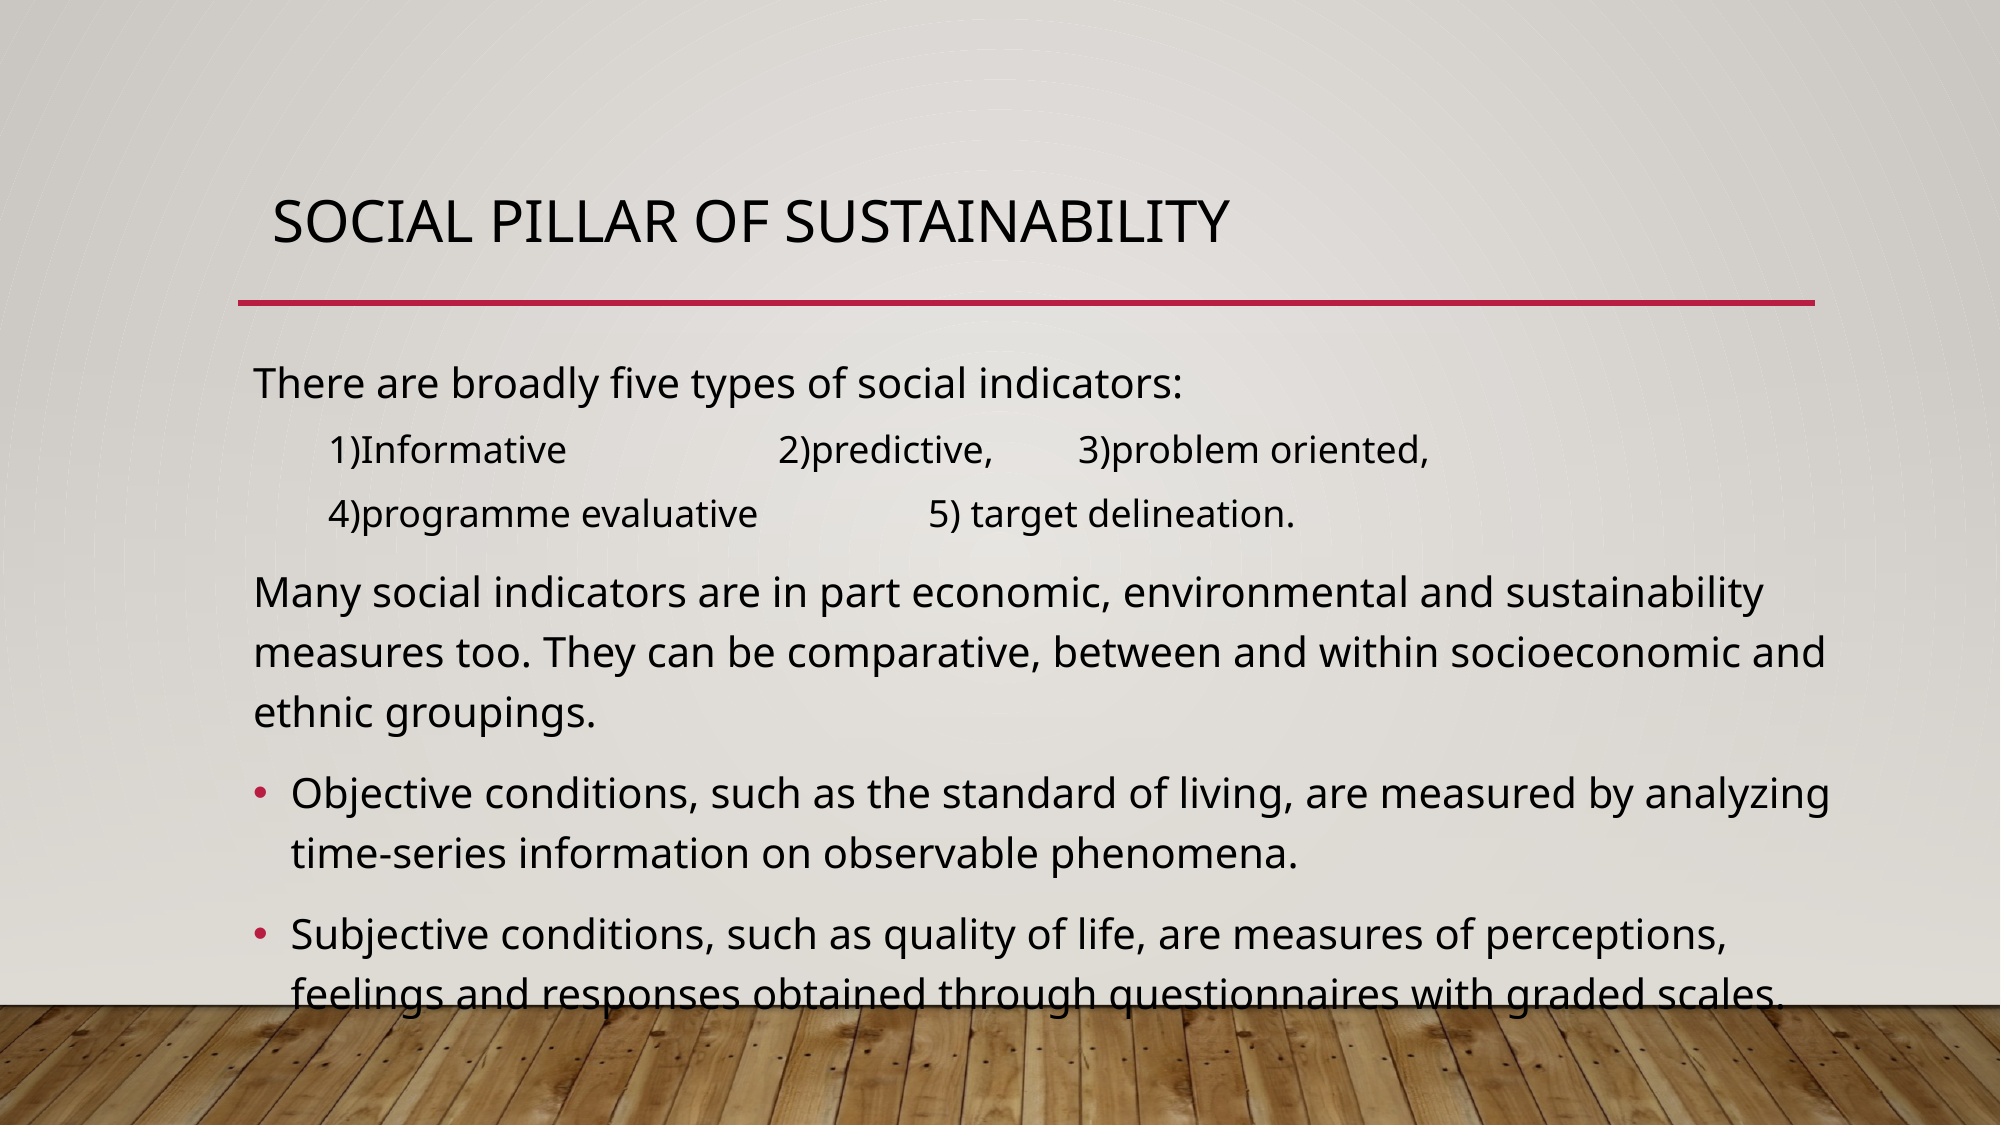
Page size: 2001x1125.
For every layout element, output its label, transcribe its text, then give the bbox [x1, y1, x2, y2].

title Social pillar of Sustainability [257, 185, 1814, 305]
list There are broadly five types of social indicators: 1)Informative 2)predictive, 3)problem oriented, 4)programme evaluative 5) target delineation. Many social indicators are in part economic, environmental and sustainability measures too. They can be comparative, between and within socioeconomic and ethnic groupings. Objective conditions, such as the standard of living, are measured by analyzing time-series information on observable phenomena. Subjective conditions, such as quality of life, are measures of perceptions, feelings and responses obtained through questionnaires with graded scales. [238, 339, 1883, 1064]
picture [0, 1005, 2000, 1125]
